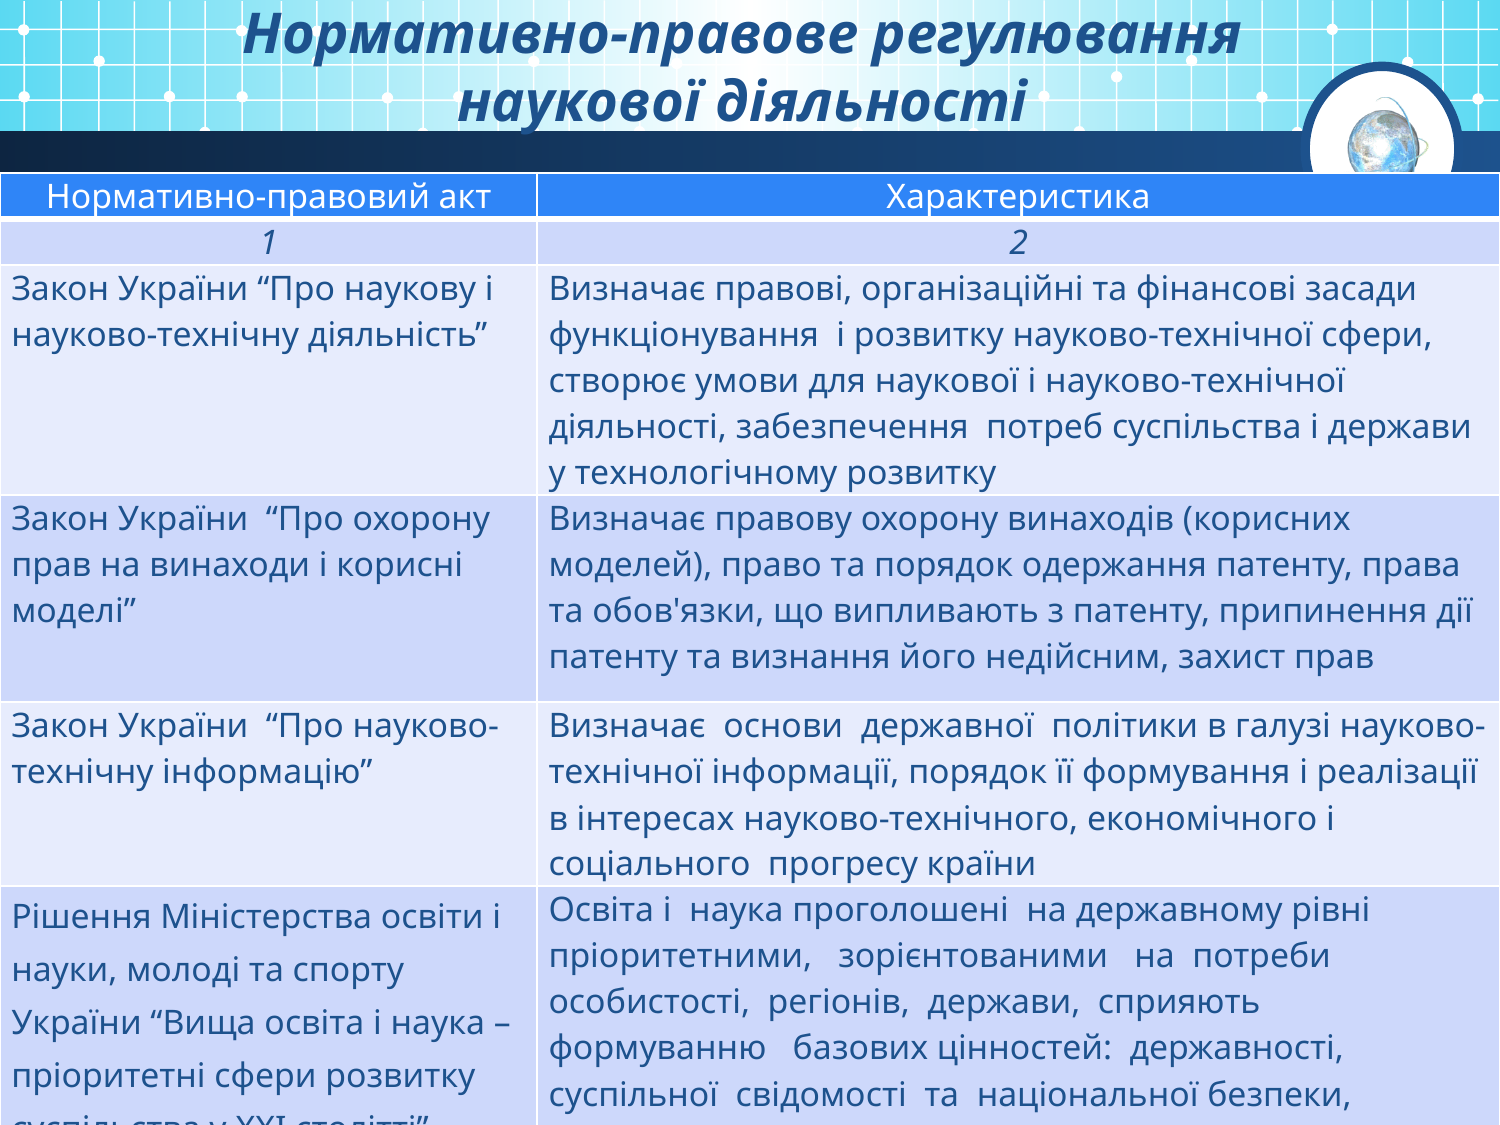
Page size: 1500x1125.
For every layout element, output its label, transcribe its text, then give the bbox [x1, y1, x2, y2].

table_cell Визначає основи державної політики в галузі науково-технічної інформації, порядок її формування і реалізації в інтересах науково-технічного, економічного і соціального прогресу країни [538, 703, 1499, 885]
table_cell Освіта і наука проголошені на державному рівні пріоритетними, зорієнтованими на потреби особистості, регіонів, держави, сприяють формуванню базових цінностей: державності, суспільної свідомості та національної безпеки, забезпечують нарощення інтелектуального потенціалу нації [538, 887, 1499, 1125]
table_cell Визначає правові, організаційні та фінансові засади функціонування і розвитку науково-технічної сфери, створює умови для наукової і науково-технічної діяльності, забезпечення потреб суспільства і держави у технологічному розвитку [538, 266, 1499, 494]
table_cell 1 [1, 222, 536, 264]
table_cell Закон України “Про охорону прав на винаходи і корисні моделі” [1, 496, 536, 701]
table_header Нормативно-правовий акт [1, 174, 536, 216]
table_cell Рішення Міністерства освіти і науки, молоді та спорту України “Вища освіта і наука – пріоритетні сфери розвитку суспільства у ХХІ столітті” [1, 887, 536, 1125]
table_header Характеристика [538, 174, 1499, 216]
table_cell 2 [538, 222, 1499, 264]
table_cell Закон України “Про наукову і науково-технічну діяльність” [1, 266, 536, 494]
picture [1310, 130, 1454, 172]
table_cell Закон України “Про науково-технічну інформацію” [1, 703, 536, 885]
title Нормативно-правове регулювання наукової діяльності [0, 0, 1500, 130]
table_cell Визначає правову охорону винаходів (корисних моделей), право та порядок одержання патенту, права та обов'язки, що випливають з патенту, припинення дії патенту та визнання його недійсним, захист прав [538, 496, 1499, 701]
